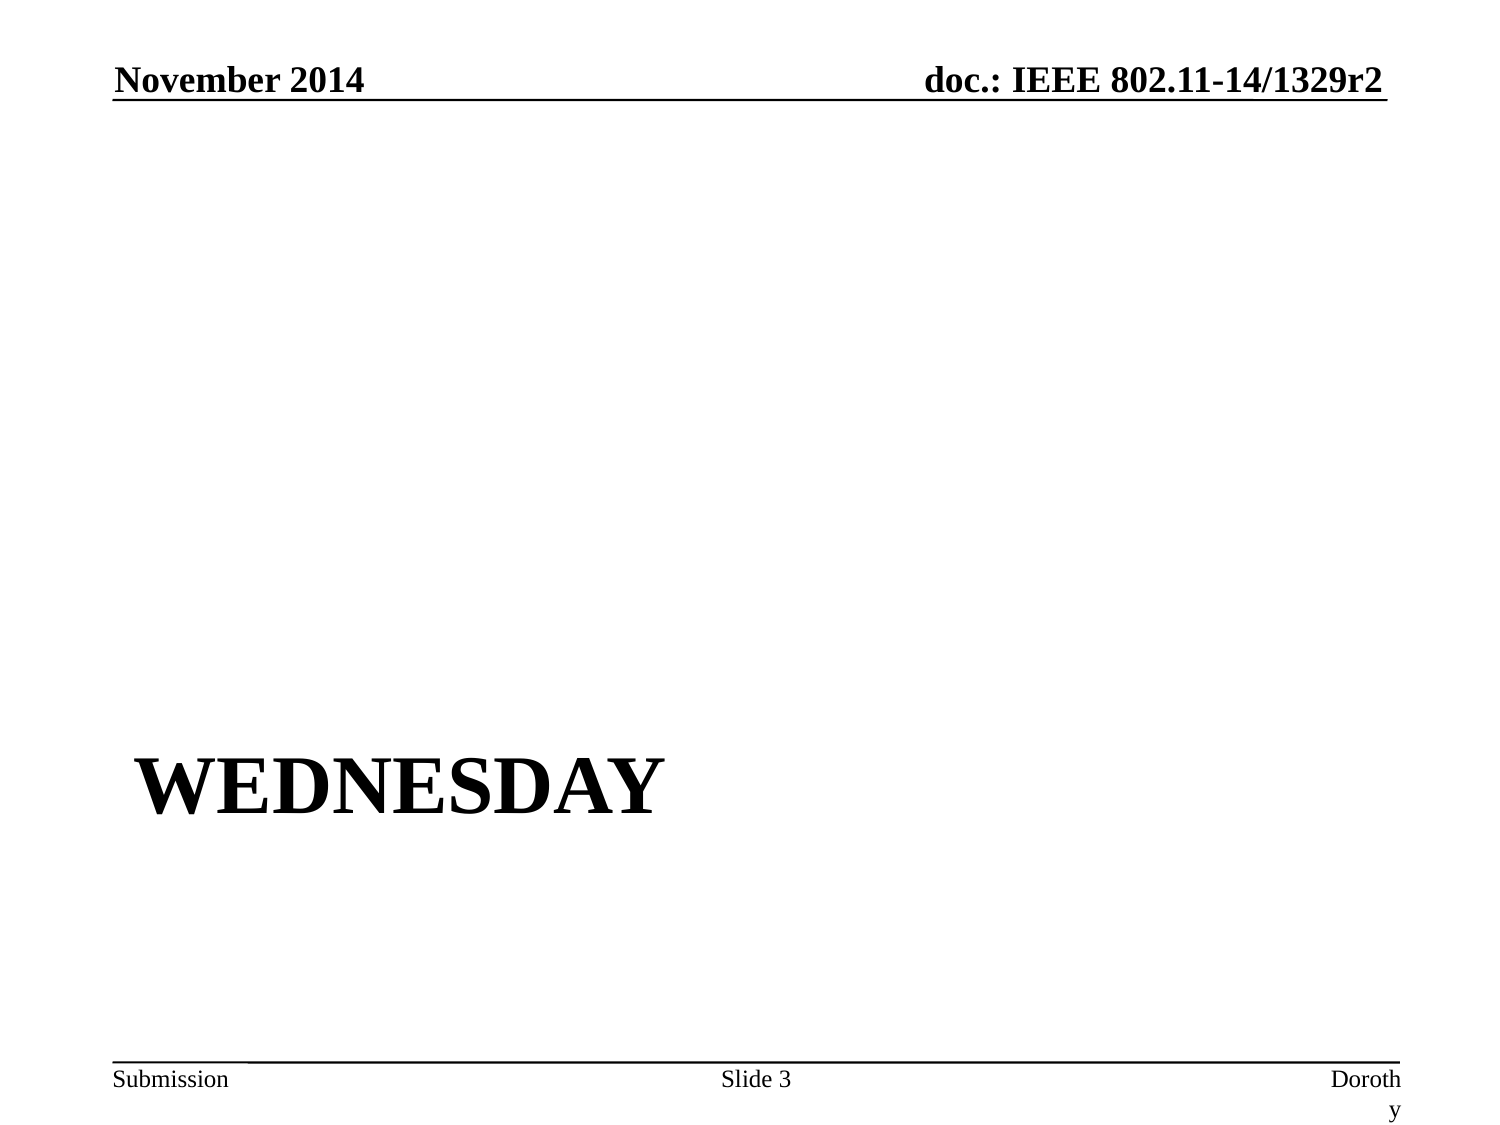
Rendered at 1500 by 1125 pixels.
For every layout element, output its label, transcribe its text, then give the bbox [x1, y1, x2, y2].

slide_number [114, 54, 374, 101]
slide_number Slide 3 [712, 1061, 800, 1093]
footer Dorothy Stanley, Aruba Networks [1324, 1061, 1402, 1093]
title Wednesday [118, 722, 1394, 947]
